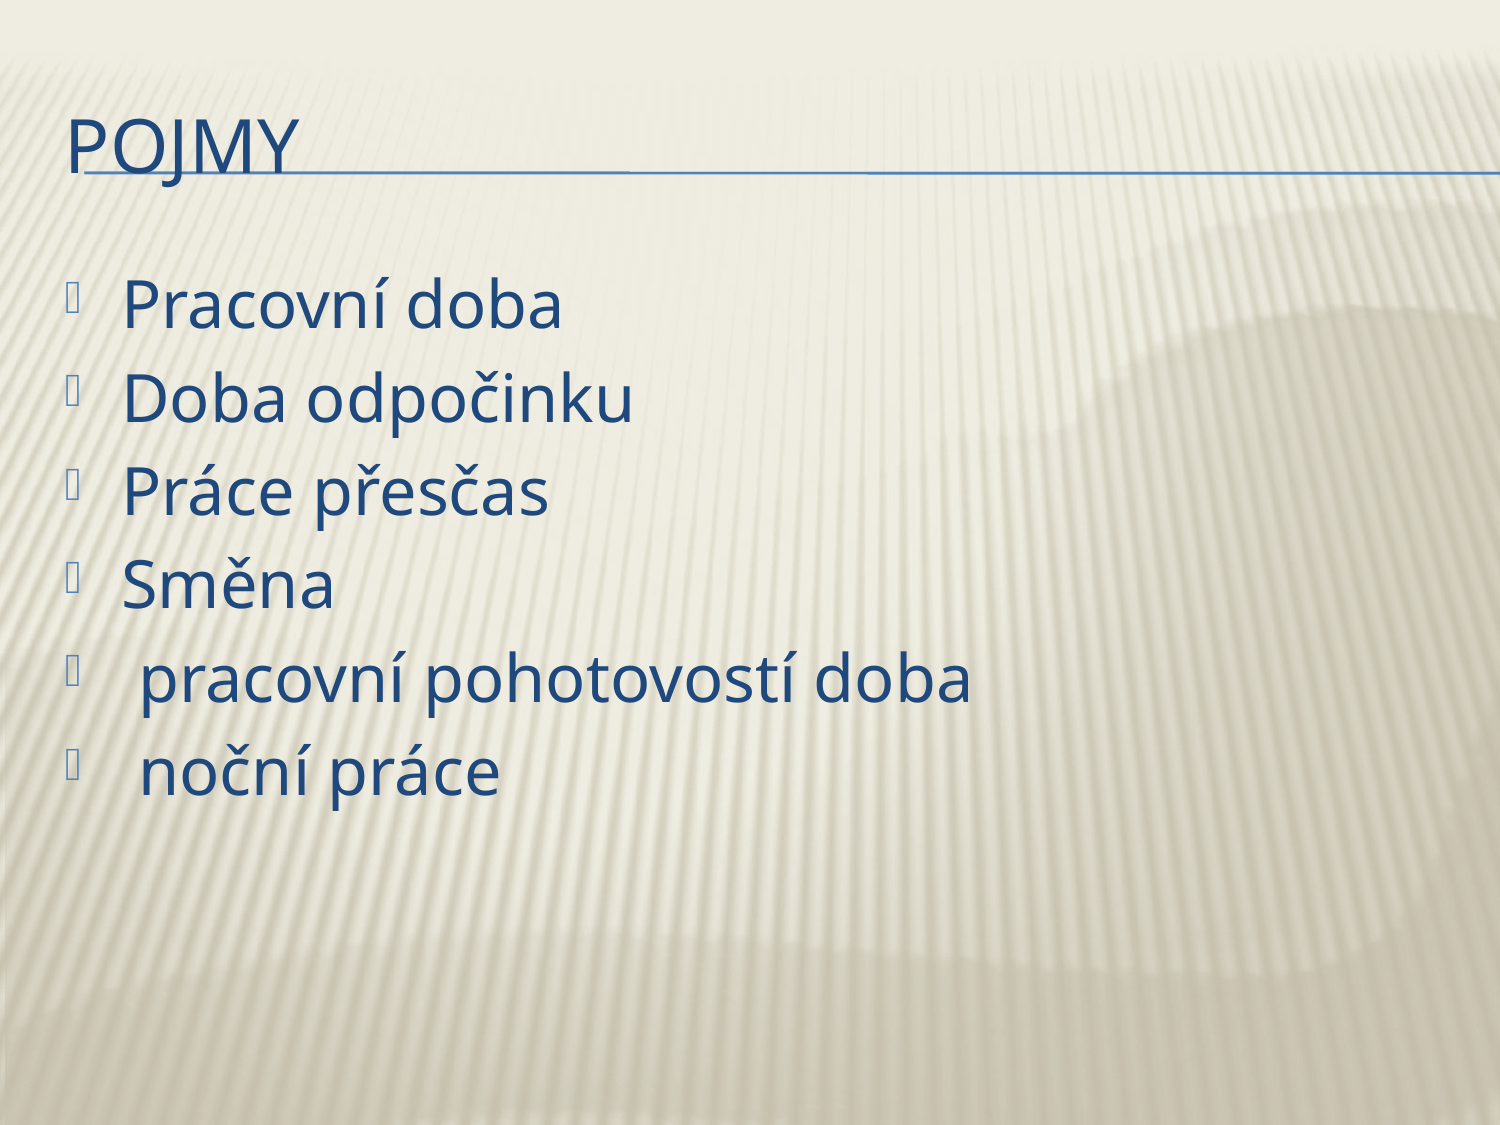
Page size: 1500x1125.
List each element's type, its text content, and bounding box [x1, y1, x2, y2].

list Pracovní doba Doba odpočinku Práce přesčas Směna pracovní pohotovostí doba noční práce [50, 254, 1475, 998]
title Pojmy [50, 75, 1475, 213]
